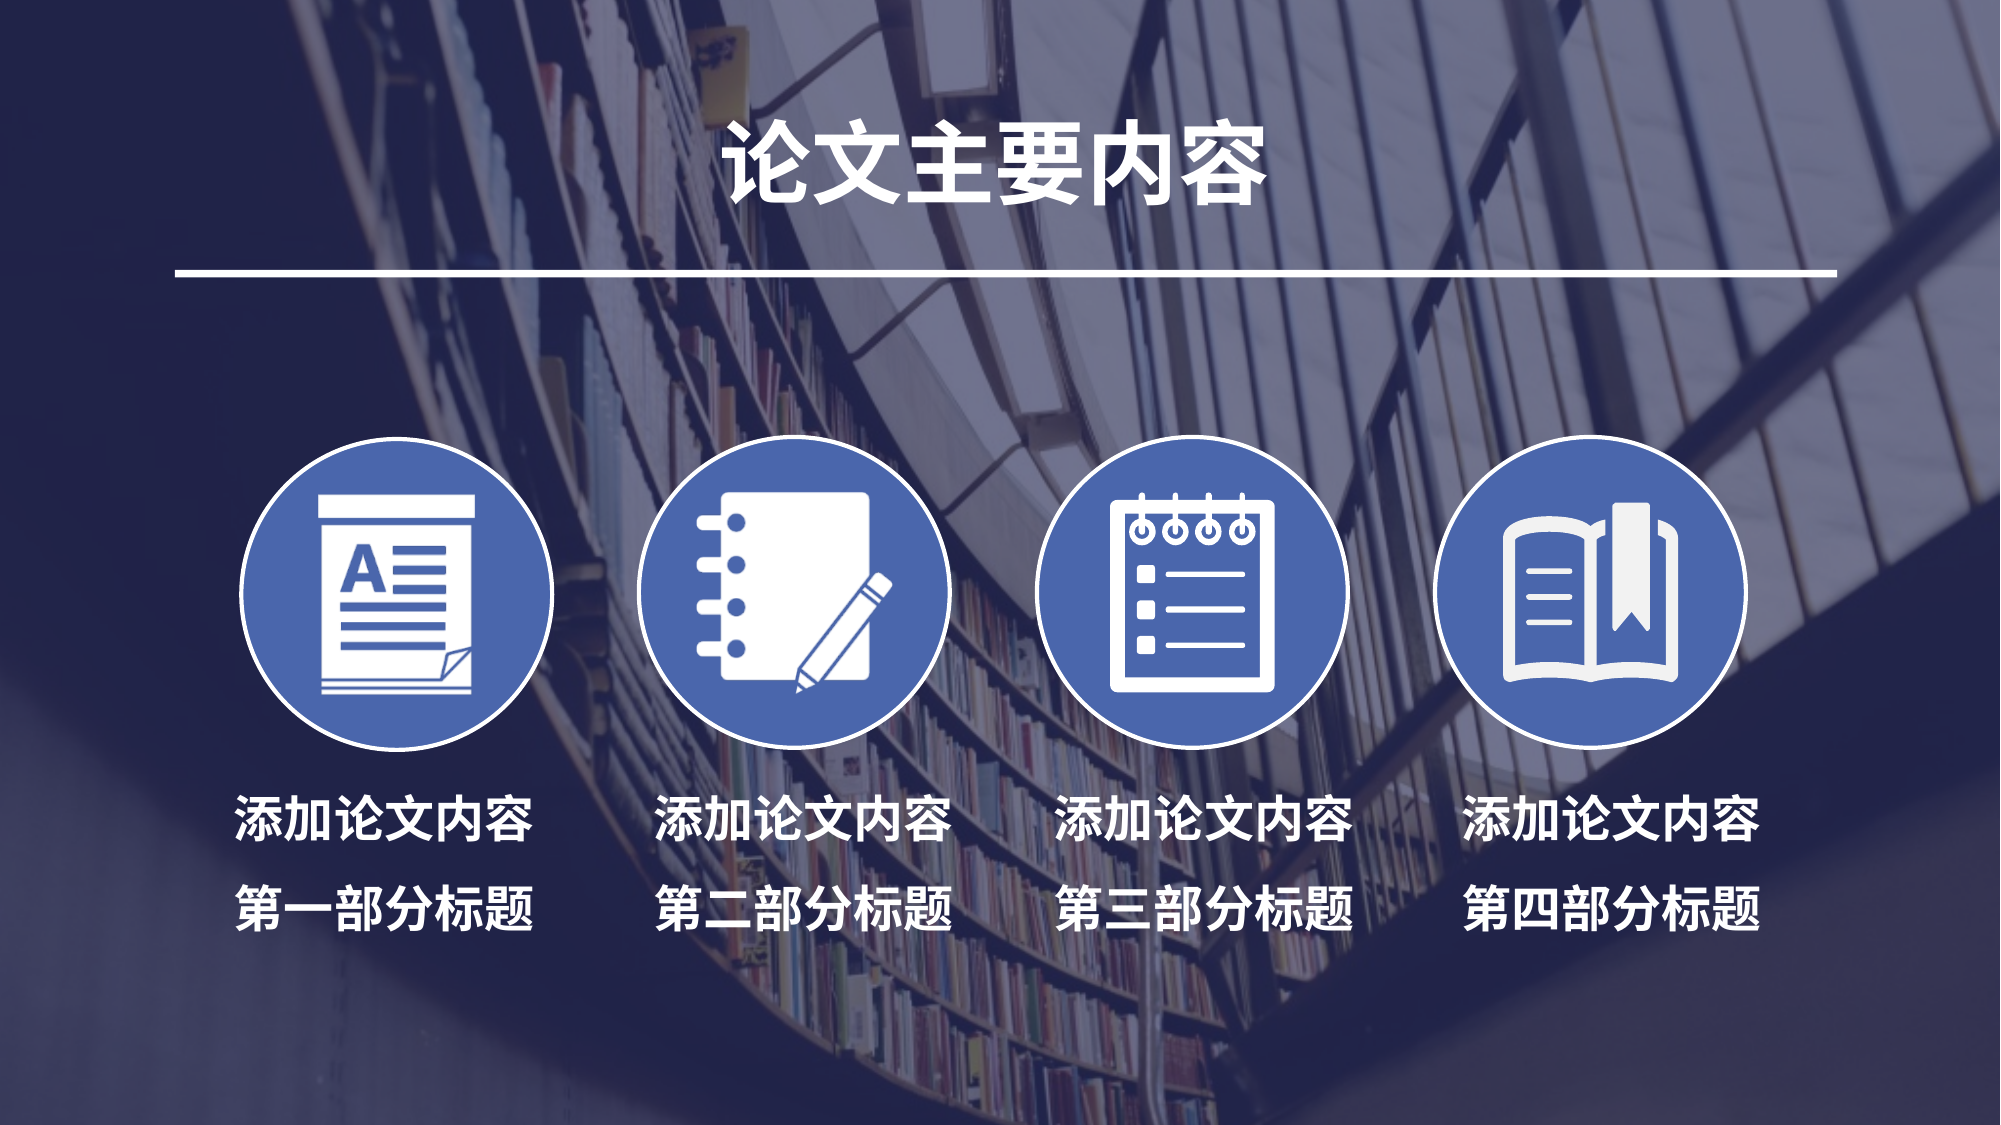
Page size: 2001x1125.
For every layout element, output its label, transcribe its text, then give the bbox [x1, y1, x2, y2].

text_box 添加论文内容第二部分标题 [626, 749, 981, 945]
text_box 论文主要内容 [705, 98, 1286, 224]
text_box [1036, 436, 1348, 748]
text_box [638, 436, 950, 748]
text_box 添加论文内容第一部分标题 [213, 749, 555, 945]
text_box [1435, 436, 1746, 748]
text_box [174, 269, 1838, 278]
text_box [241, 438, 553, 750]
text_box 添加论文内容第三部分标题 [1027, 749, 1381, 945]
text_box 添加论文内容第四部分标题 [1422, 749, 1799, 945]
